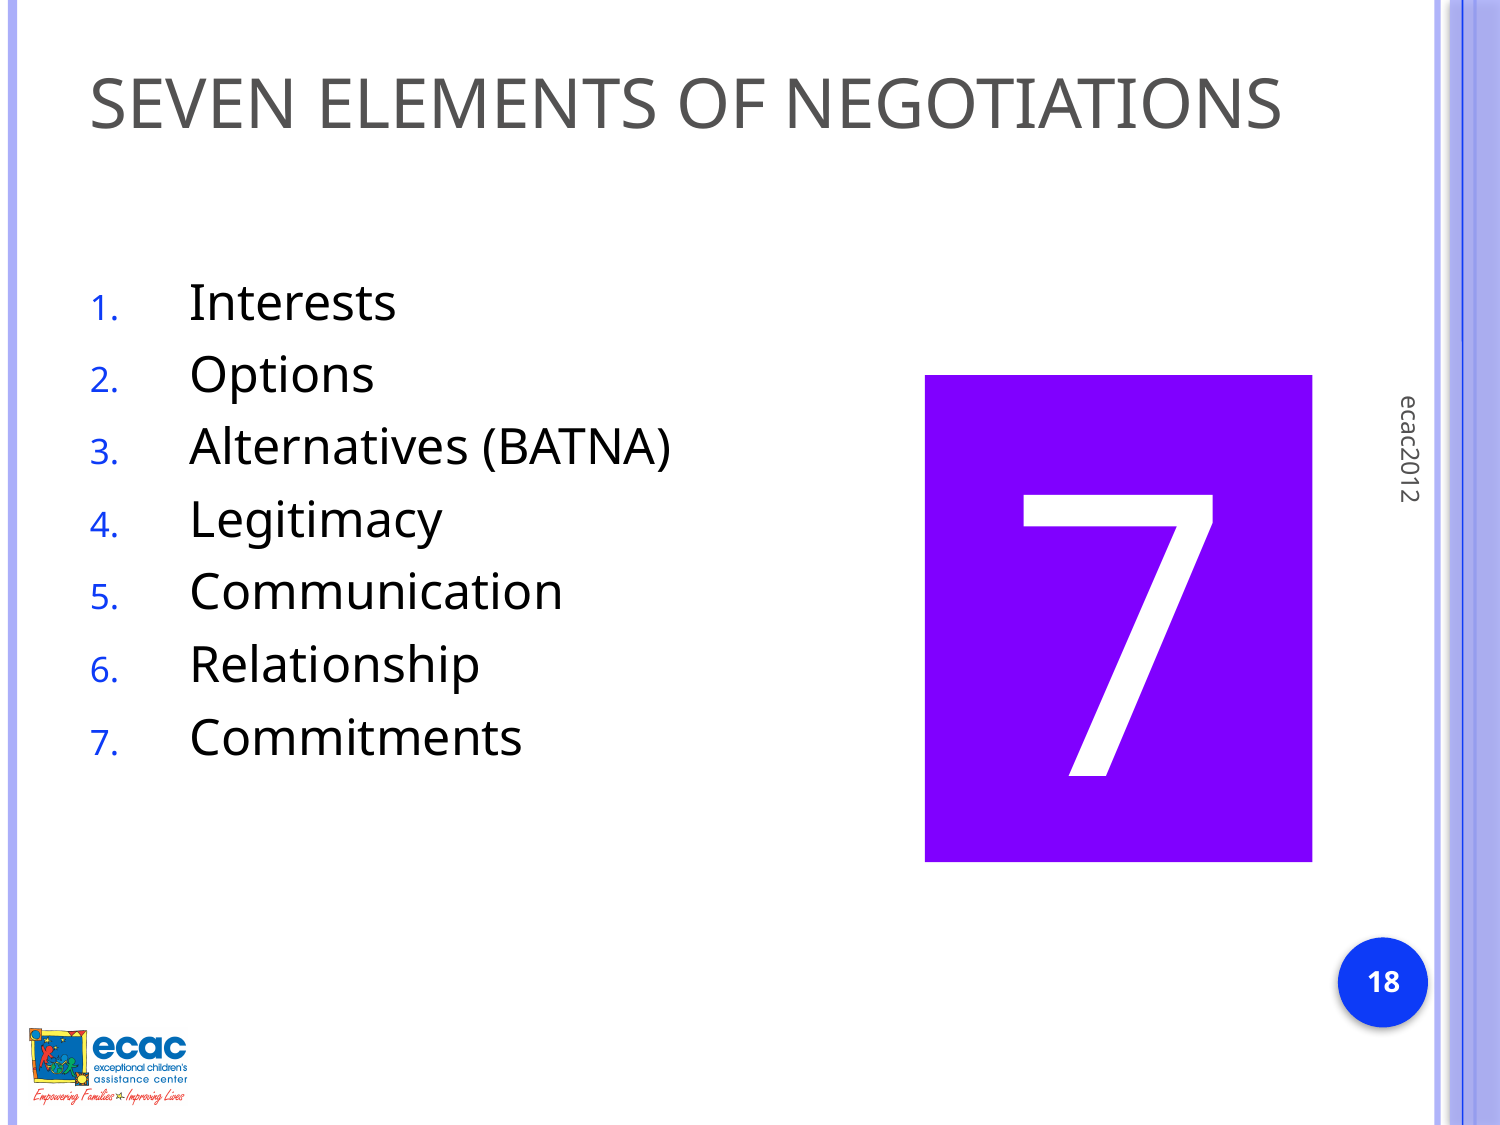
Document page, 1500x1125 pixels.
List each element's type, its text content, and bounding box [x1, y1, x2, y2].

footer ecac2012 [1379, 380, 1440, 906]
picture [28, 1027, 188, 1106]
slide_number 18 [1333, 940, 1434, 1027]
list Interests Options Alternatives (BATNA) Legitimacy Communication Relationship Commitments [75, 262, 1300, 1062]
text_box 7 [924, 375, 1313, 863]
title Seven Elements of Negotiations [75, 45, 1300, 233]
